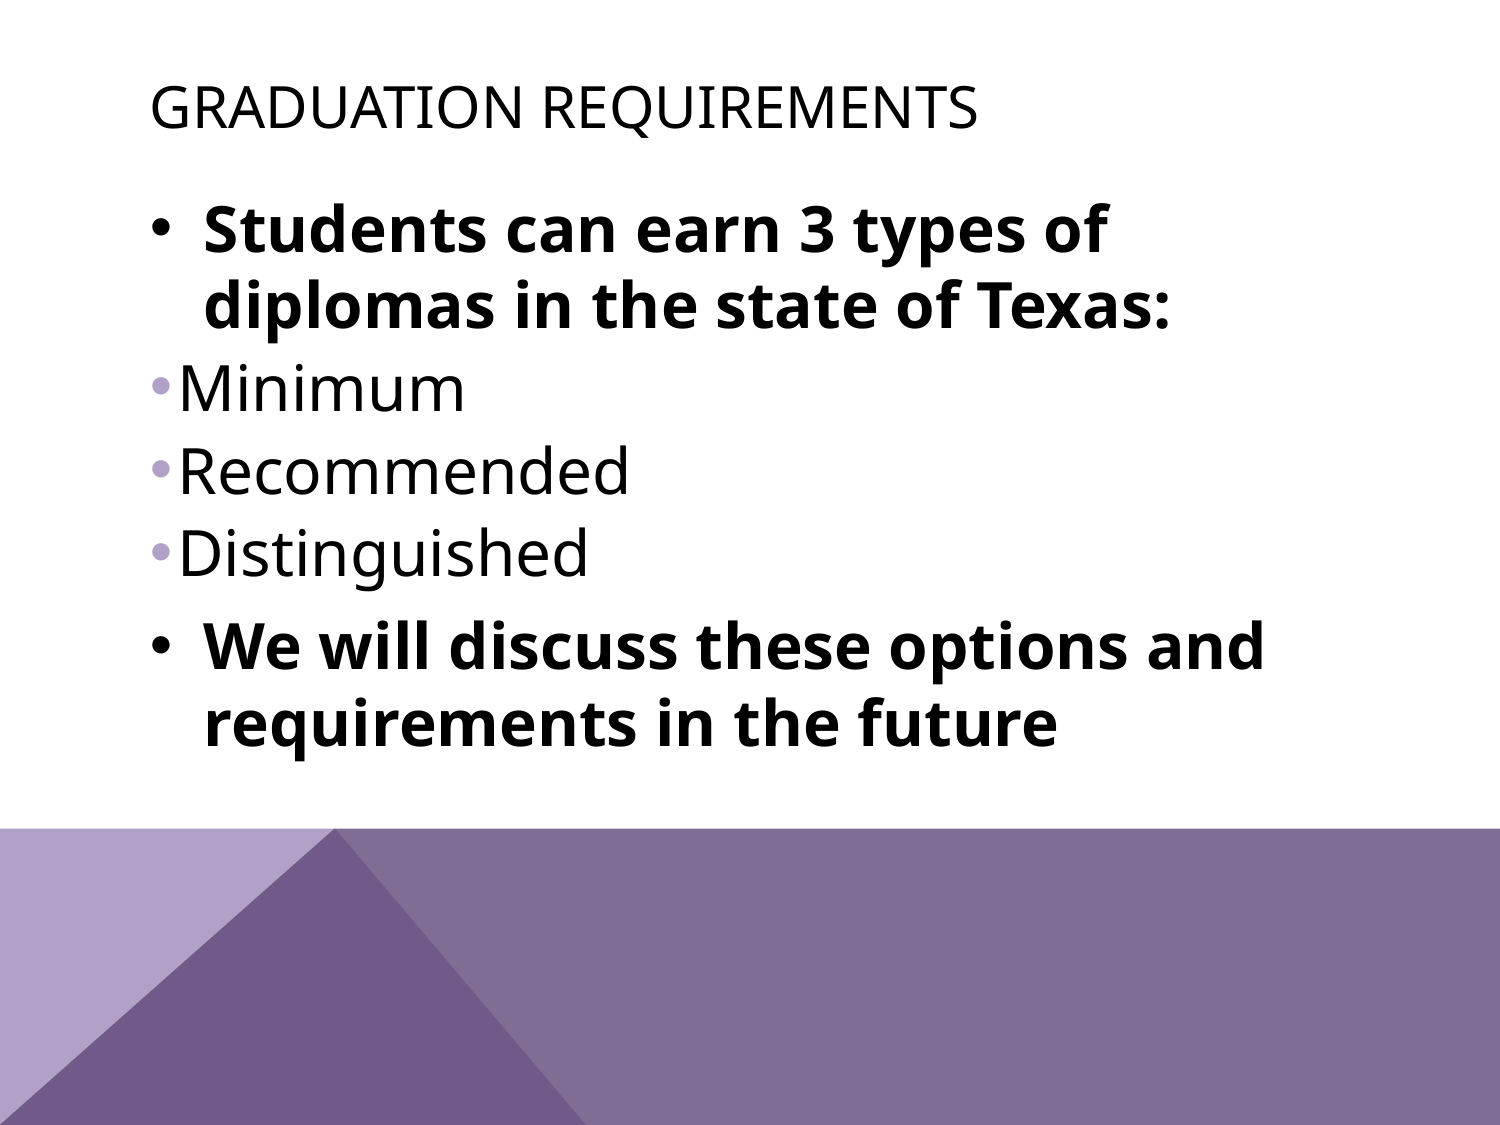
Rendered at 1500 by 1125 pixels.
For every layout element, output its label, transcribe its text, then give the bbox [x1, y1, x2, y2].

title Graduation requirements [134, 59, 1369, 150]
list Students can earn 3 types of diplomas in the state of Texas: Minimum Recommended Distinguished We will discuss these options and requirements in the future [134, 180, 1369, 768]
